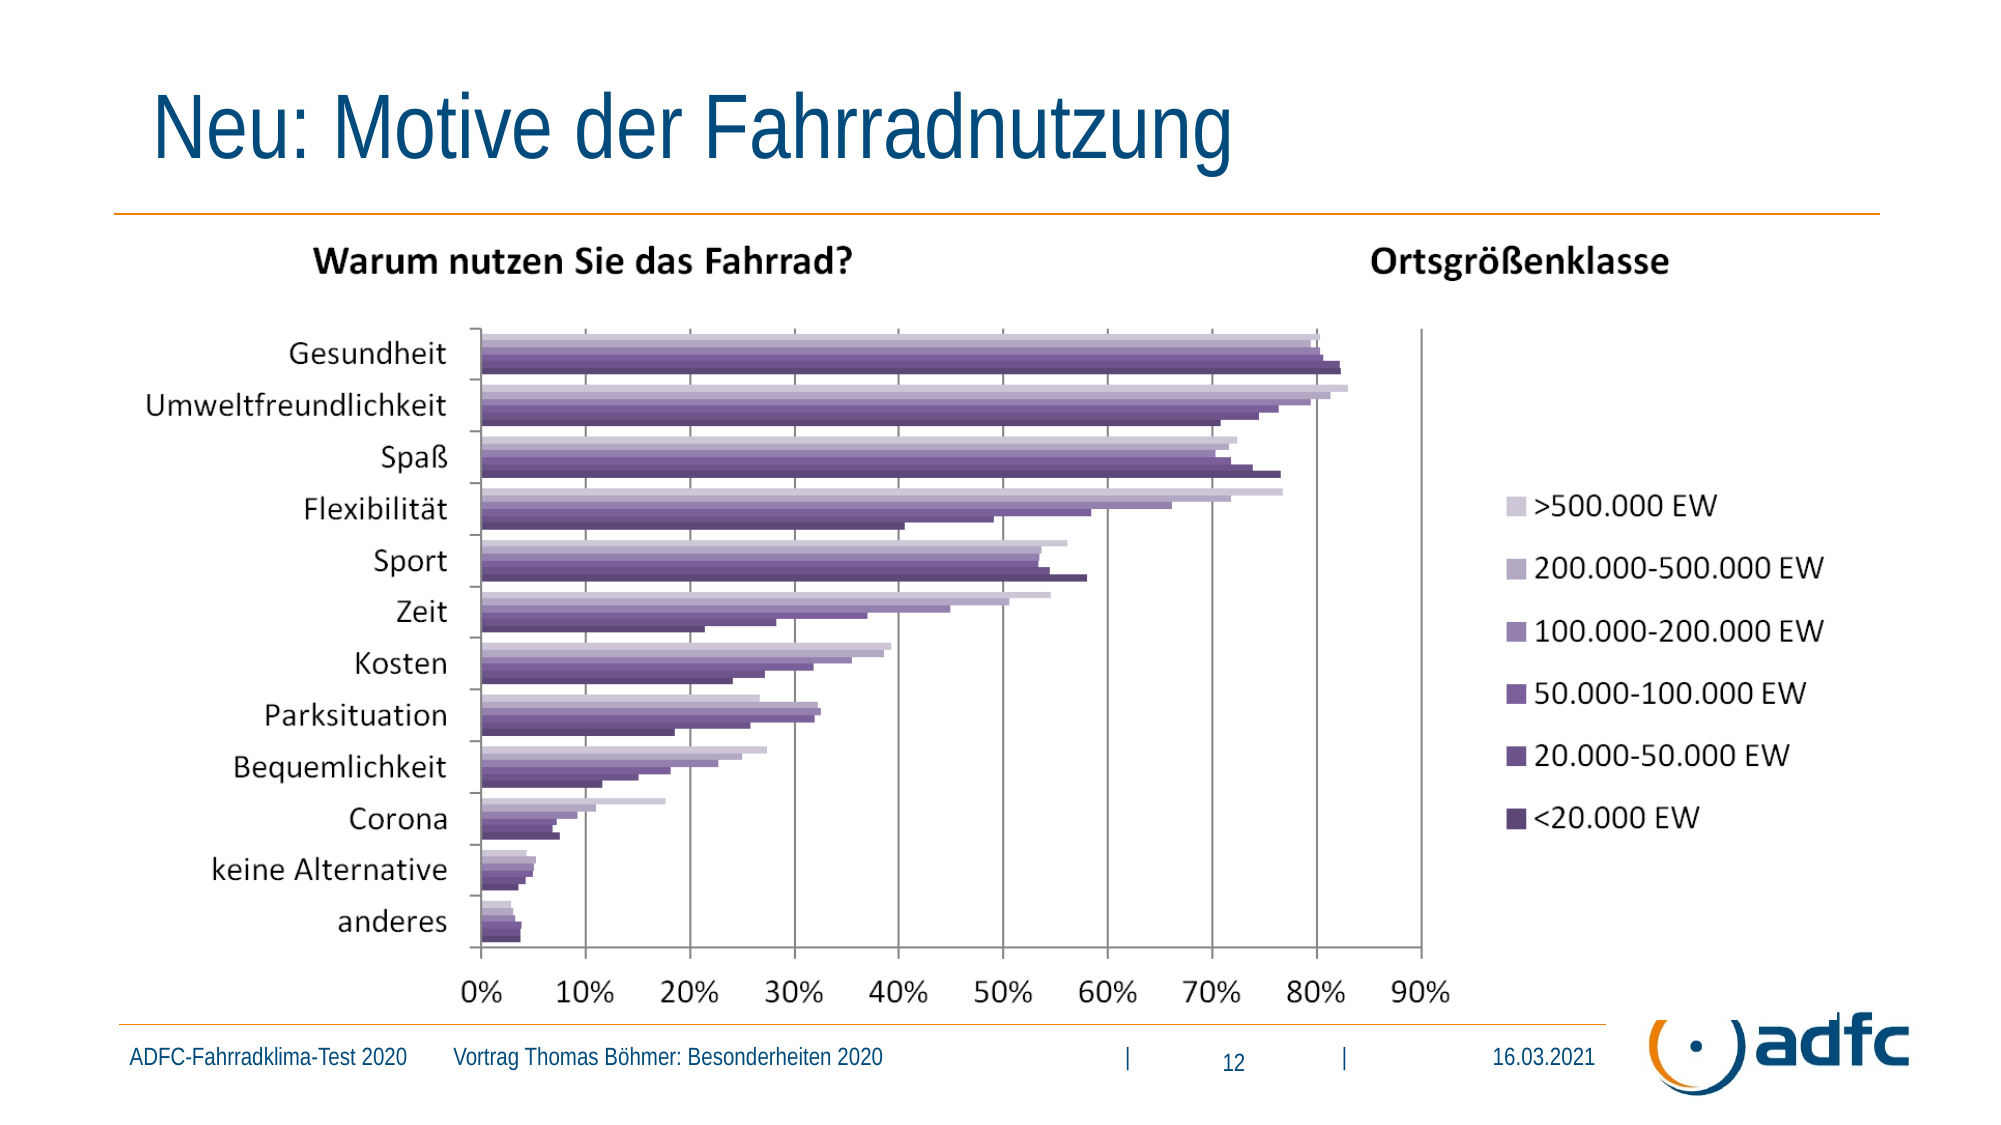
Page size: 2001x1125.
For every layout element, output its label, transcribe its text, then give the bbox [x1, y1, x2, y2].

picture [130, 223, 1919, 1098]
title Neu: Motive der Fahrradnutzung [137, 59, 1863, 197]
